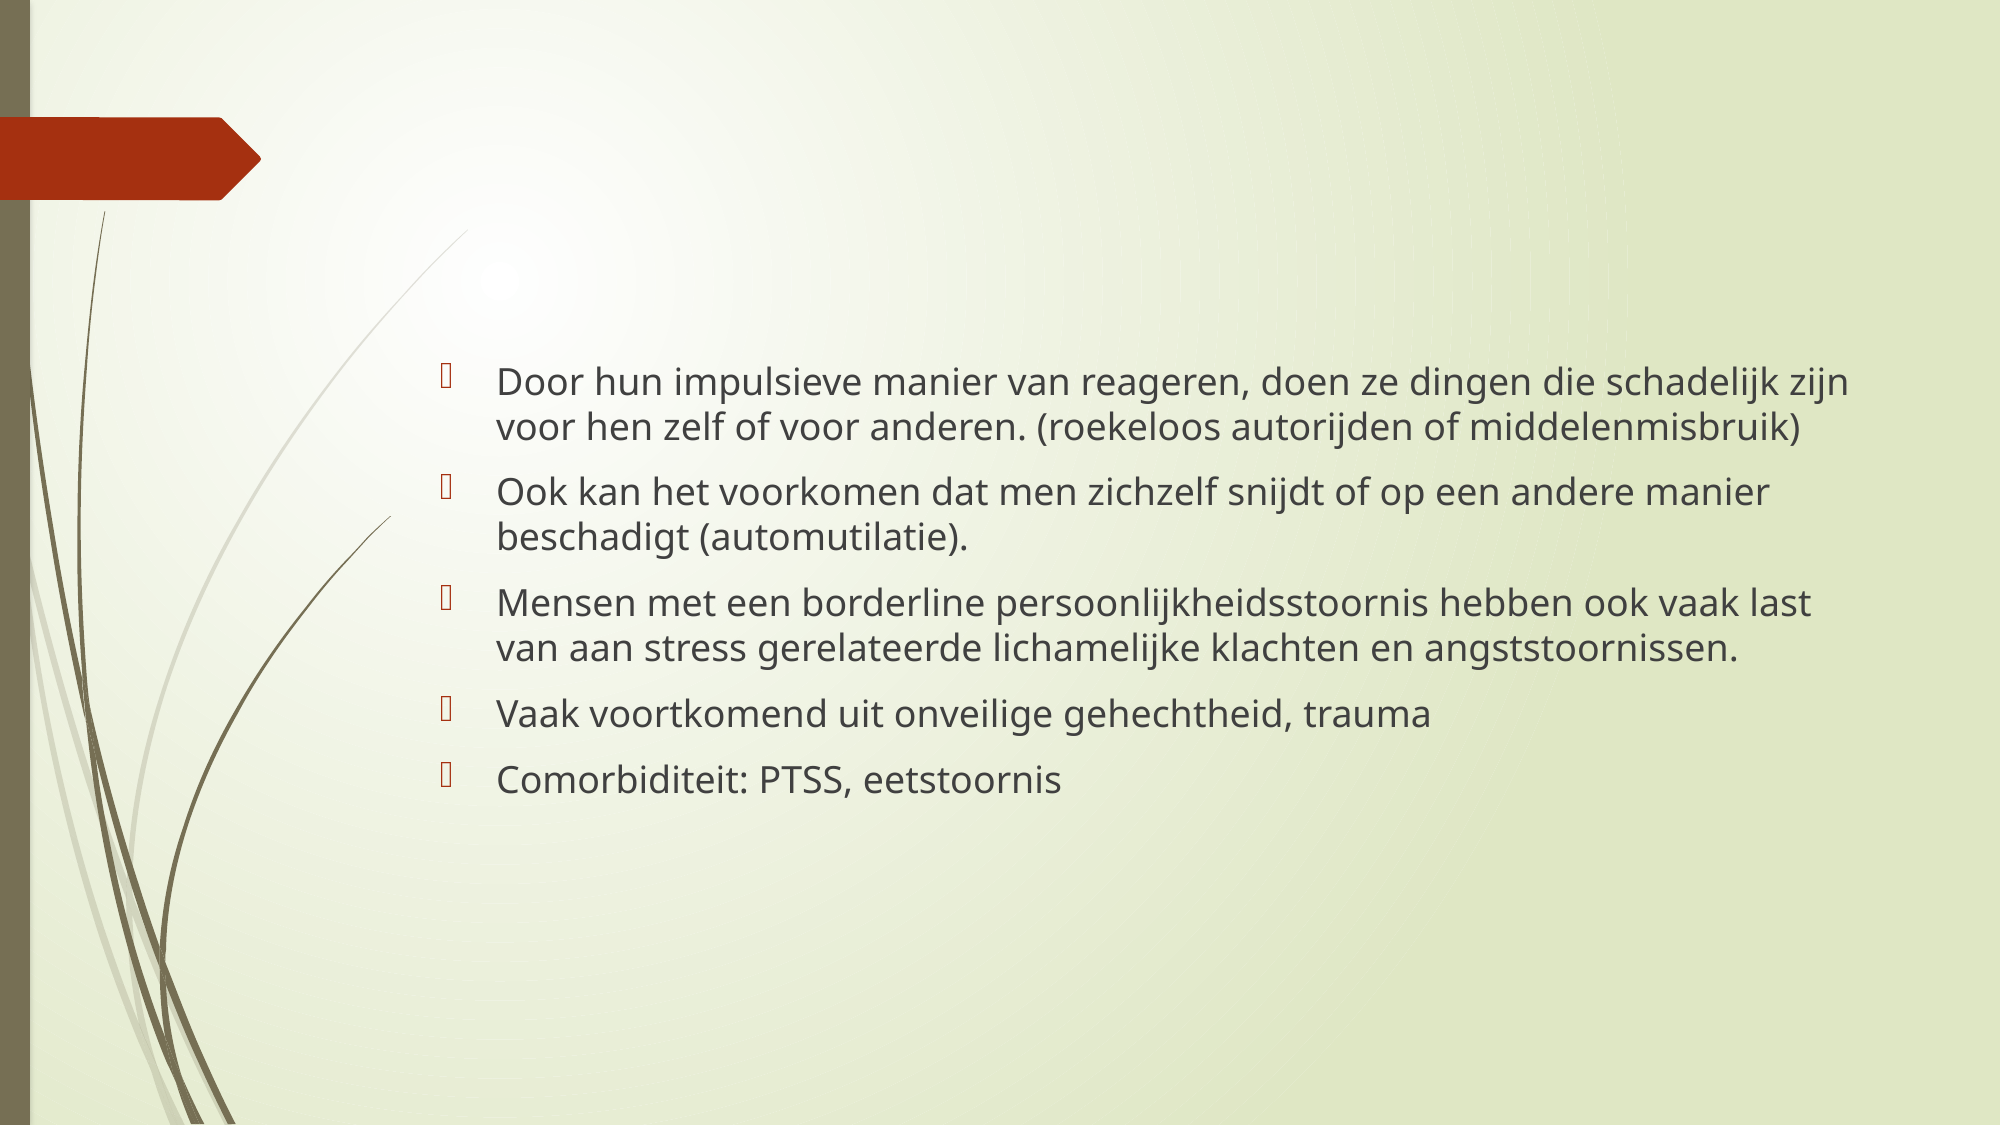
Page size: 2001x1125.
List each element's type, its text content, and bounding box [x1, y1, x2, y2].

list Door hun impulsieve manier van reageren, doen ze dingen die schadelijk zijn voor hen zelf of voor anderen. (roekeloos autorijden of middelenmisbruik) Ook kan het voorkomen dat men zichzelf snijdt of op een andere manier beschadigt (automutilatie). Mensen met een borderline persoonlijkheidsstoornis hebben ook vaak last van aan stress gerelateerde lichamelijke klachten en angststoornissen. Vaak voortkomend uit onveilige gehechtheid, trauma Comorbiditeit: PTSS, eetstoornis [424, 350, 1888, 970]
